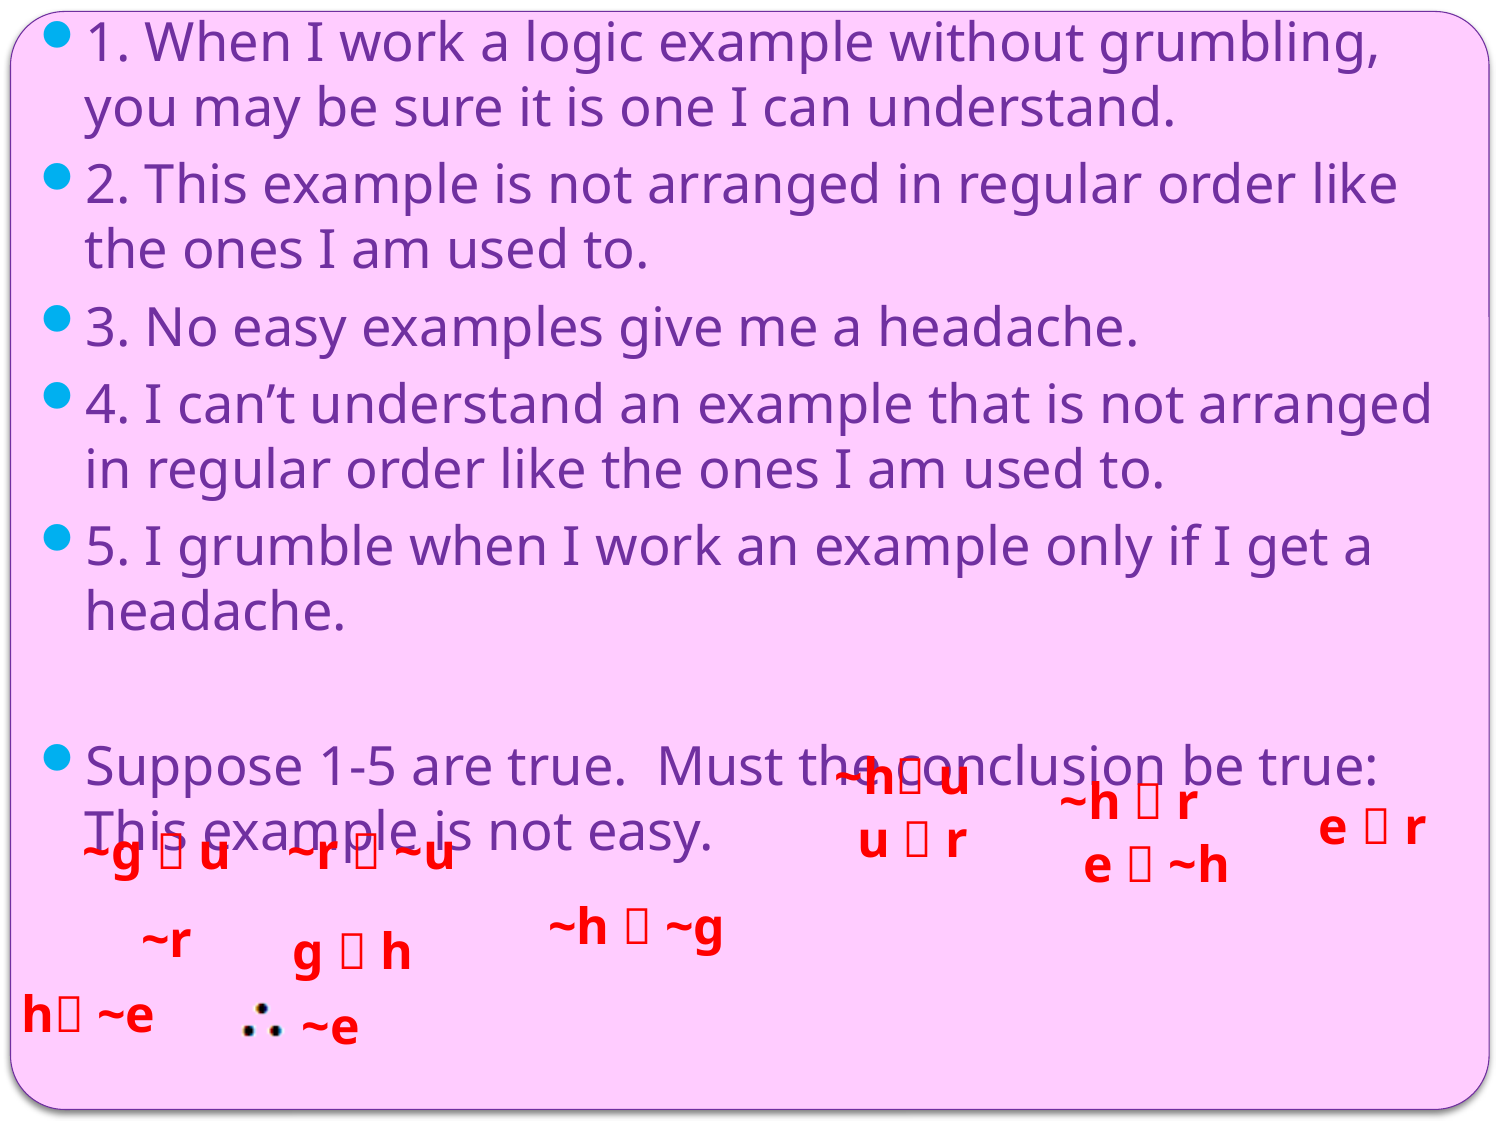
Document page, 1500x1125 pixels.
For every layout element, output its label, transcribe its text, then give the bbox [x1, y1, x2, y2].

list 1. When I work a logic example without grumbling, you may be sure it is one I can understand. 2. This example is not arranged in regular order like the ones I am used to. 3. No easy examples give me a headache. 4. I can’t understand an example that is not arranged in regular order like the ones I am used to. 5. I grumble when I work an example only if I get a headache. Suppose 1-5 are true. Must the conclusion be true: This example is not easy. [24, 0, 1500, 1063]
text_box ~r  ~u [272, 812, 471, 888]
text_box u  r [842, 813, 984, 875]
text_box e  ~h [1068, 824, 1245, 900]
text_box g  h [278, 912, 429, 988]
text_box ~r [126, 899, 208, 975]
text_box e  r [1304, 787, 1443, 863]
text_box ~e [295, 988, 375, 1063]
text_box ~g  u [68, 812, 247, 888]
picture [237, 962, 288, 1083]
text_box ~h  r [1044, 762, 1215, 838]
text_box h ~e [6, 974, 171, 1050]
text_box ~h u [819, 737, 987, 813]
text_box ~h  ~g [533, 887, 741, 963]
